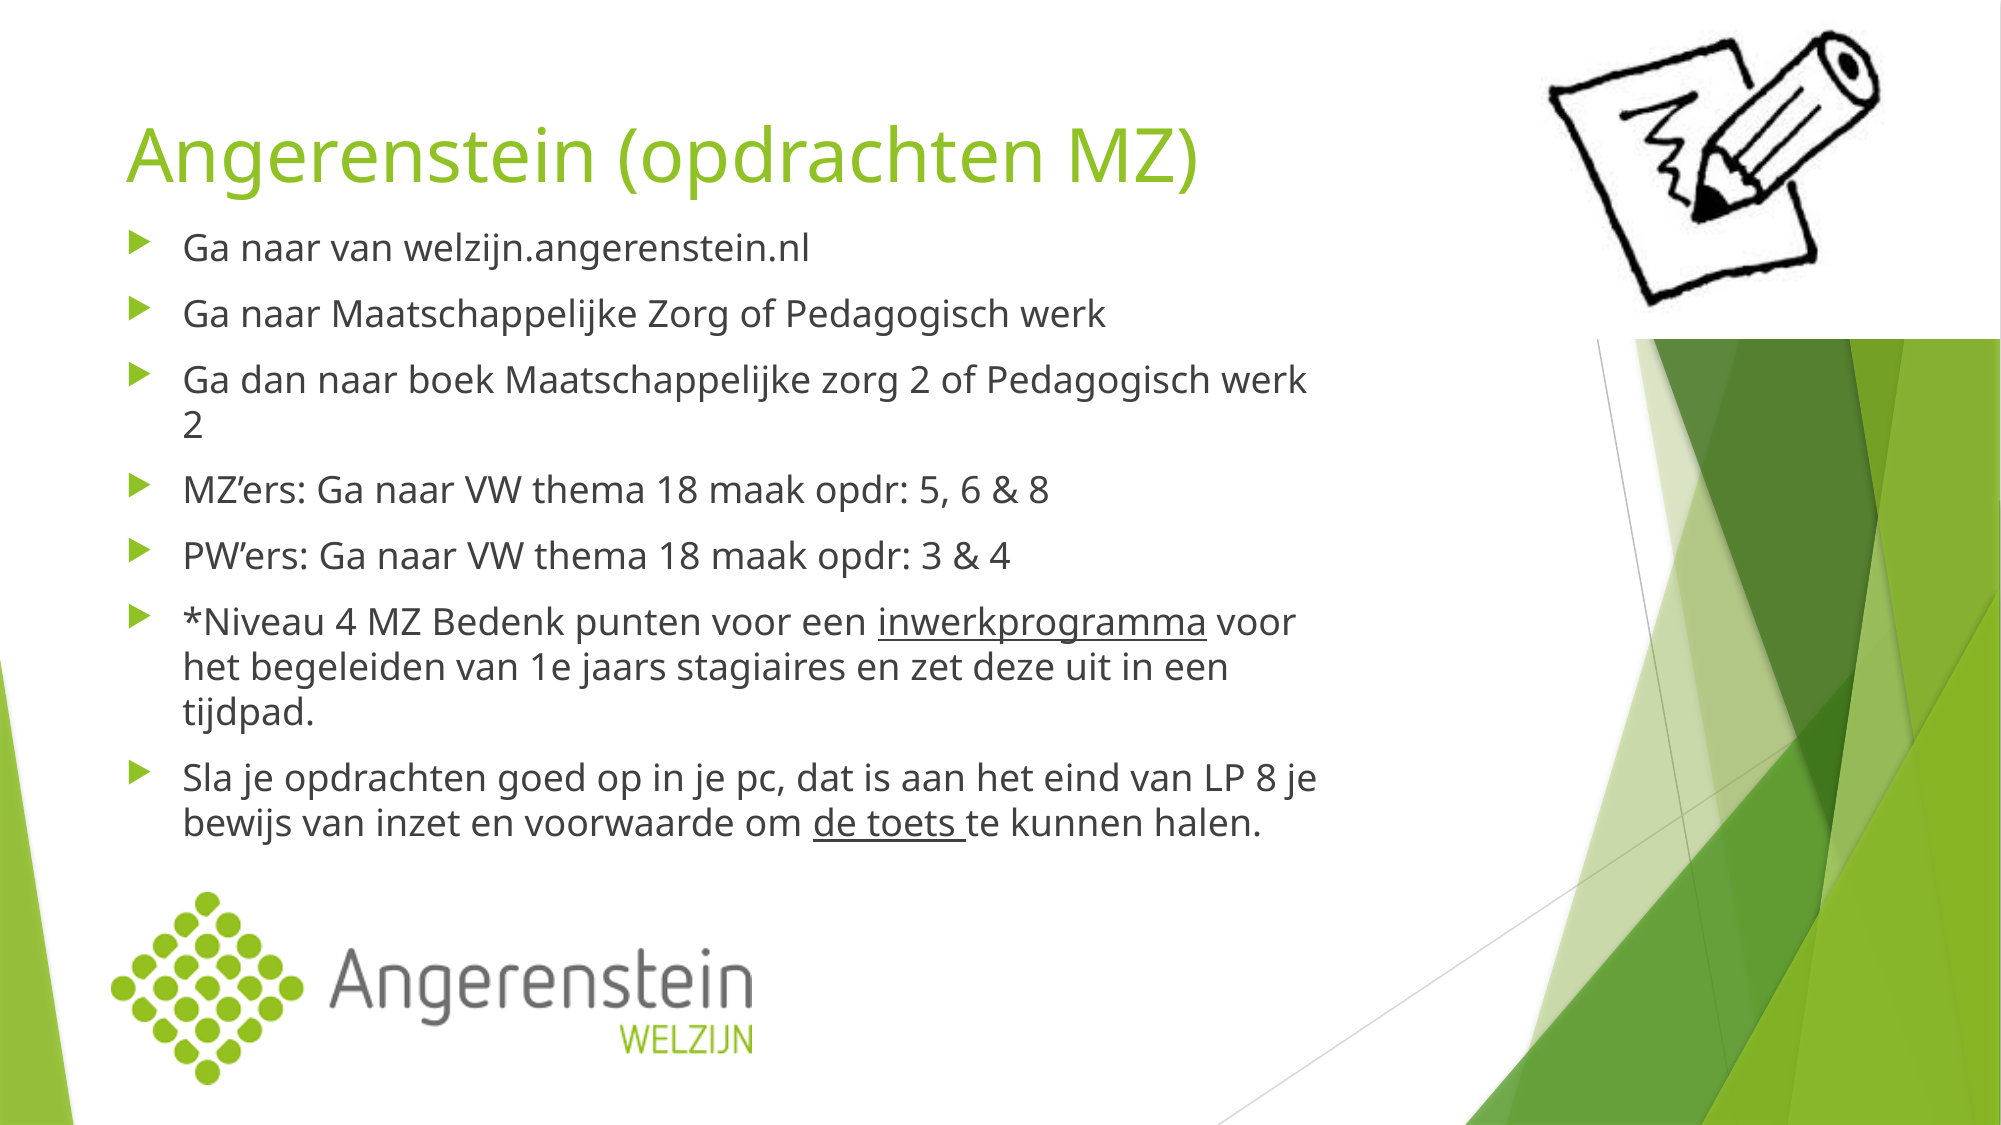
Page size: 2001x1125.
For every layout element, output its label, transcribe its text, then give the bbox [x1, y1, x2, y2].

picture [110, 892, 753, 1086]
picture [1429, 0, 2000, 340]
list Ga naar van welzijn.angerenstein.nl Ga naar Maatschappelijke Zorg of Pedagogisch werk Ga dan naar boek Maatschappelijke zorg 2 of Pedagogisch werk 2 MZ’ers: Ga naar VW thema 18 maak opdr: 5, 6 & 8 PW’ers: Ga naar VW thema 18 maak opdr: 3 & 4 *Niveau 4 MZ Bedenk punten voor een inwerkprogramma voor het begeleiden van 1e jaars stagiaires en zet deze uit in een tijdpad. Sla je opdrachten goed op in je pc, dat is aan het eind van LP 8 je bewijs van inzet en voorwaarde om de toets te kunnen halen. [111, 216, 1346, 853]
title Angerenstein (opdrachten MZ) [111, 99, 1425, 217]
